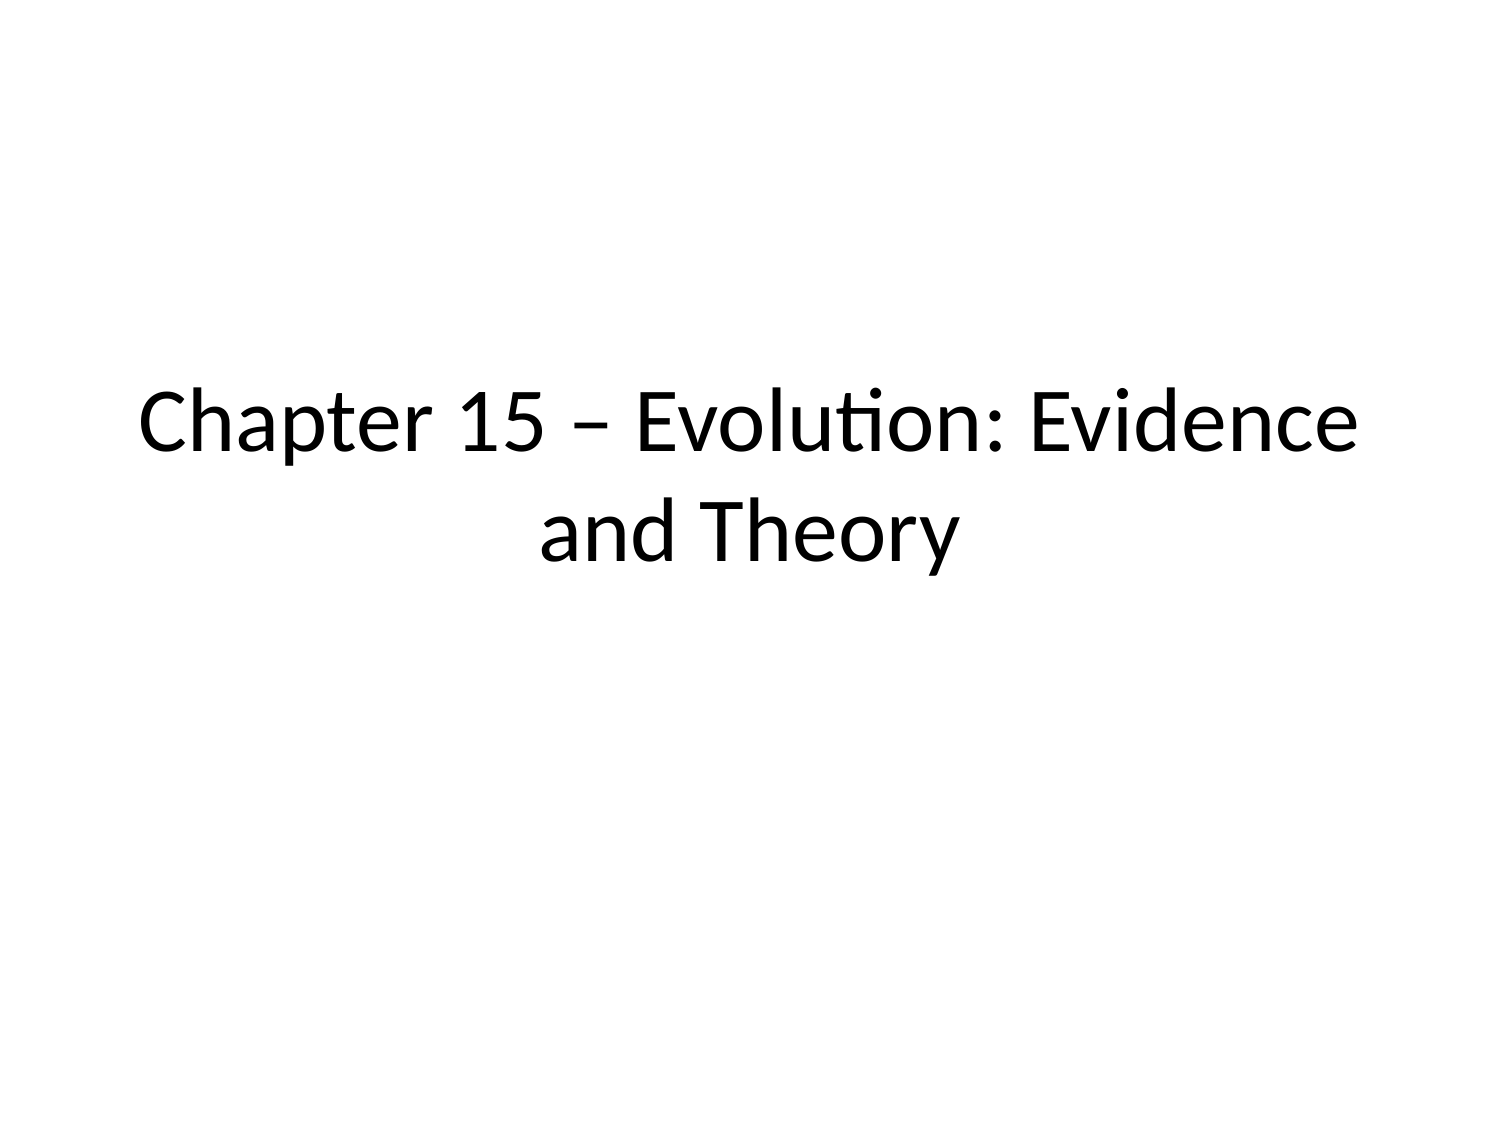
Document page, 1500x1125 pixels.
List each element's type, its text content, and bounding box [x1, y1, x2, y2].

title Chapter 15 – Evolution: Evidence and Theory [112, 349, 1388, 591]
